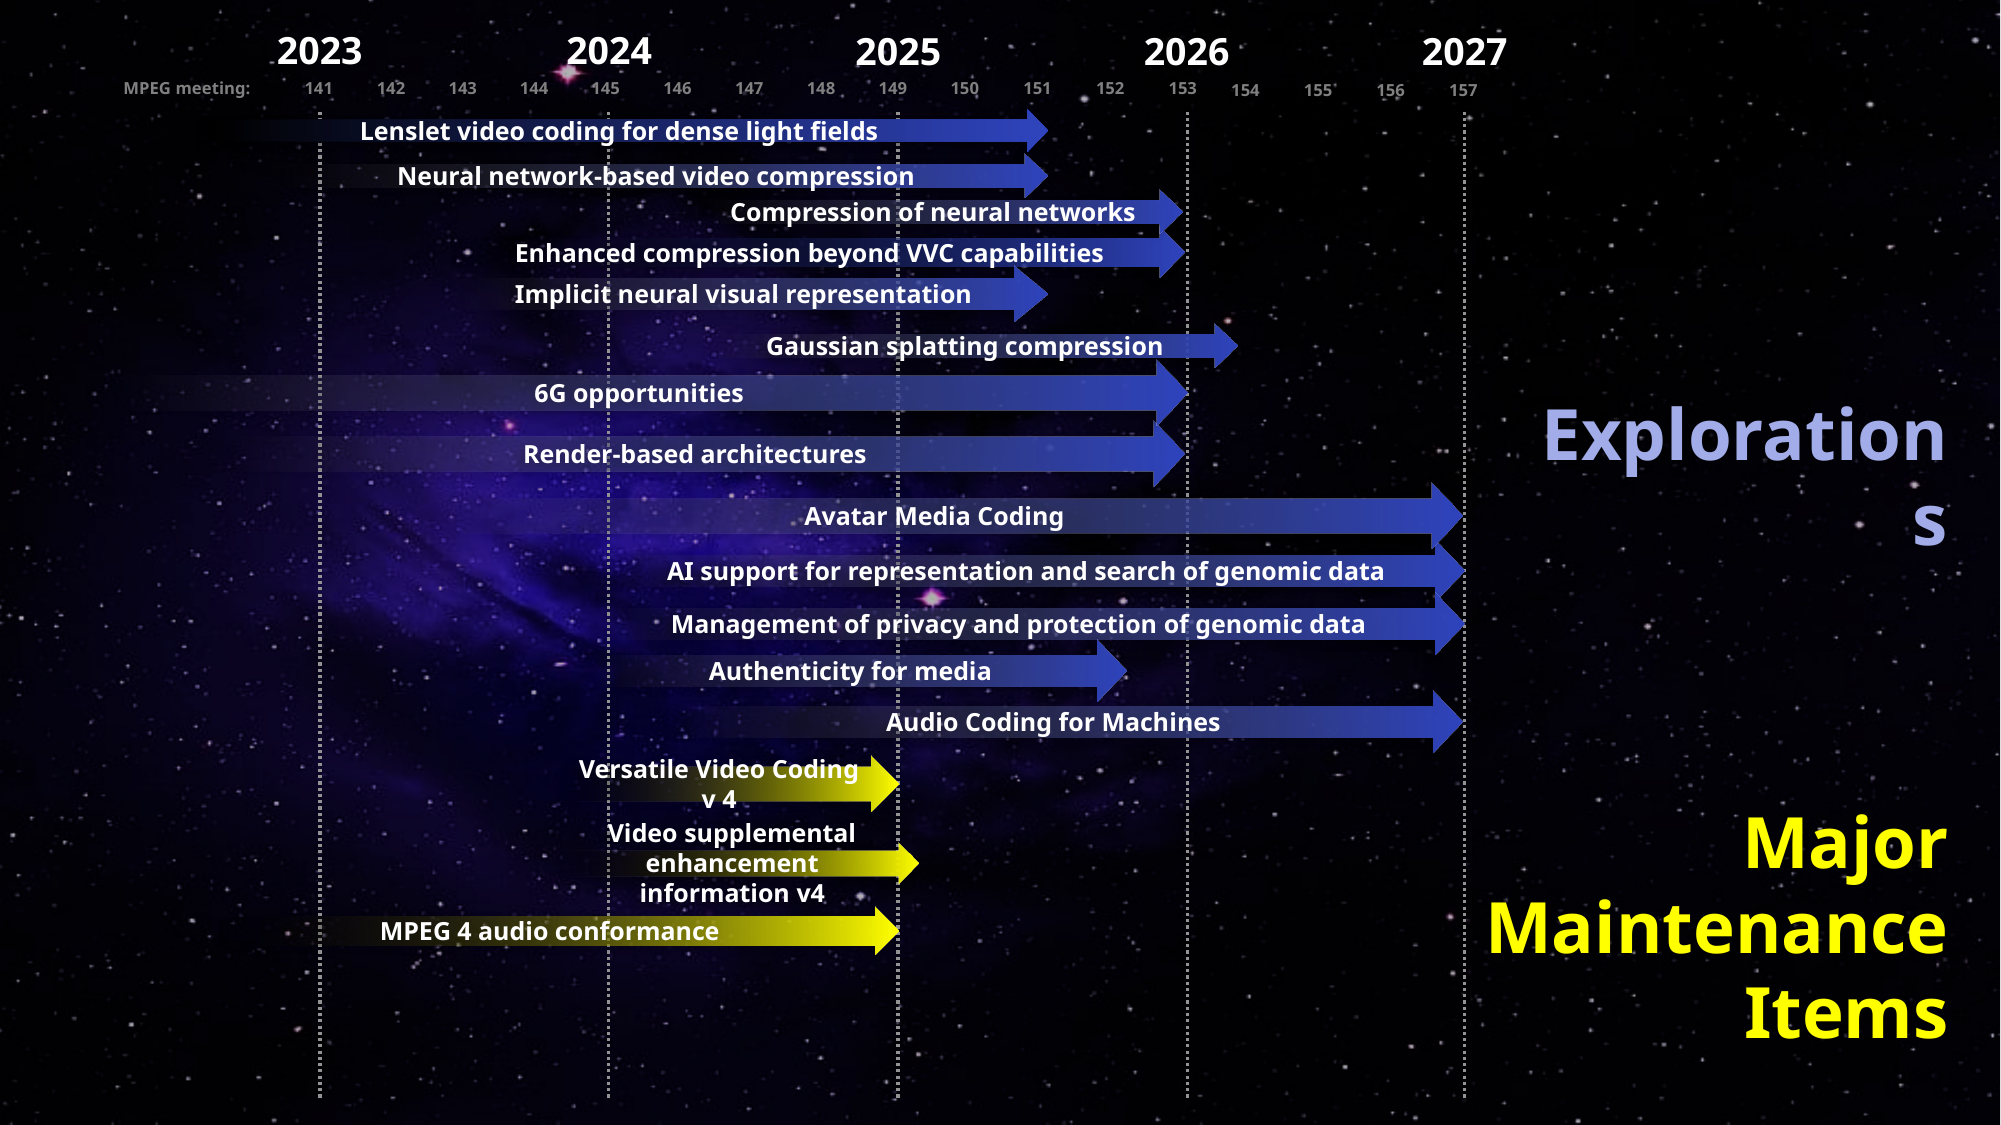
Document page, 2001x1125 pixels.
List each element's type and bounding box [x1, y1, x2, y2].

text_box [109, 20, 1515, 1101]
picture [0, 0, 2001, 1125]
text_box [208, 109, 1962, 1062]
